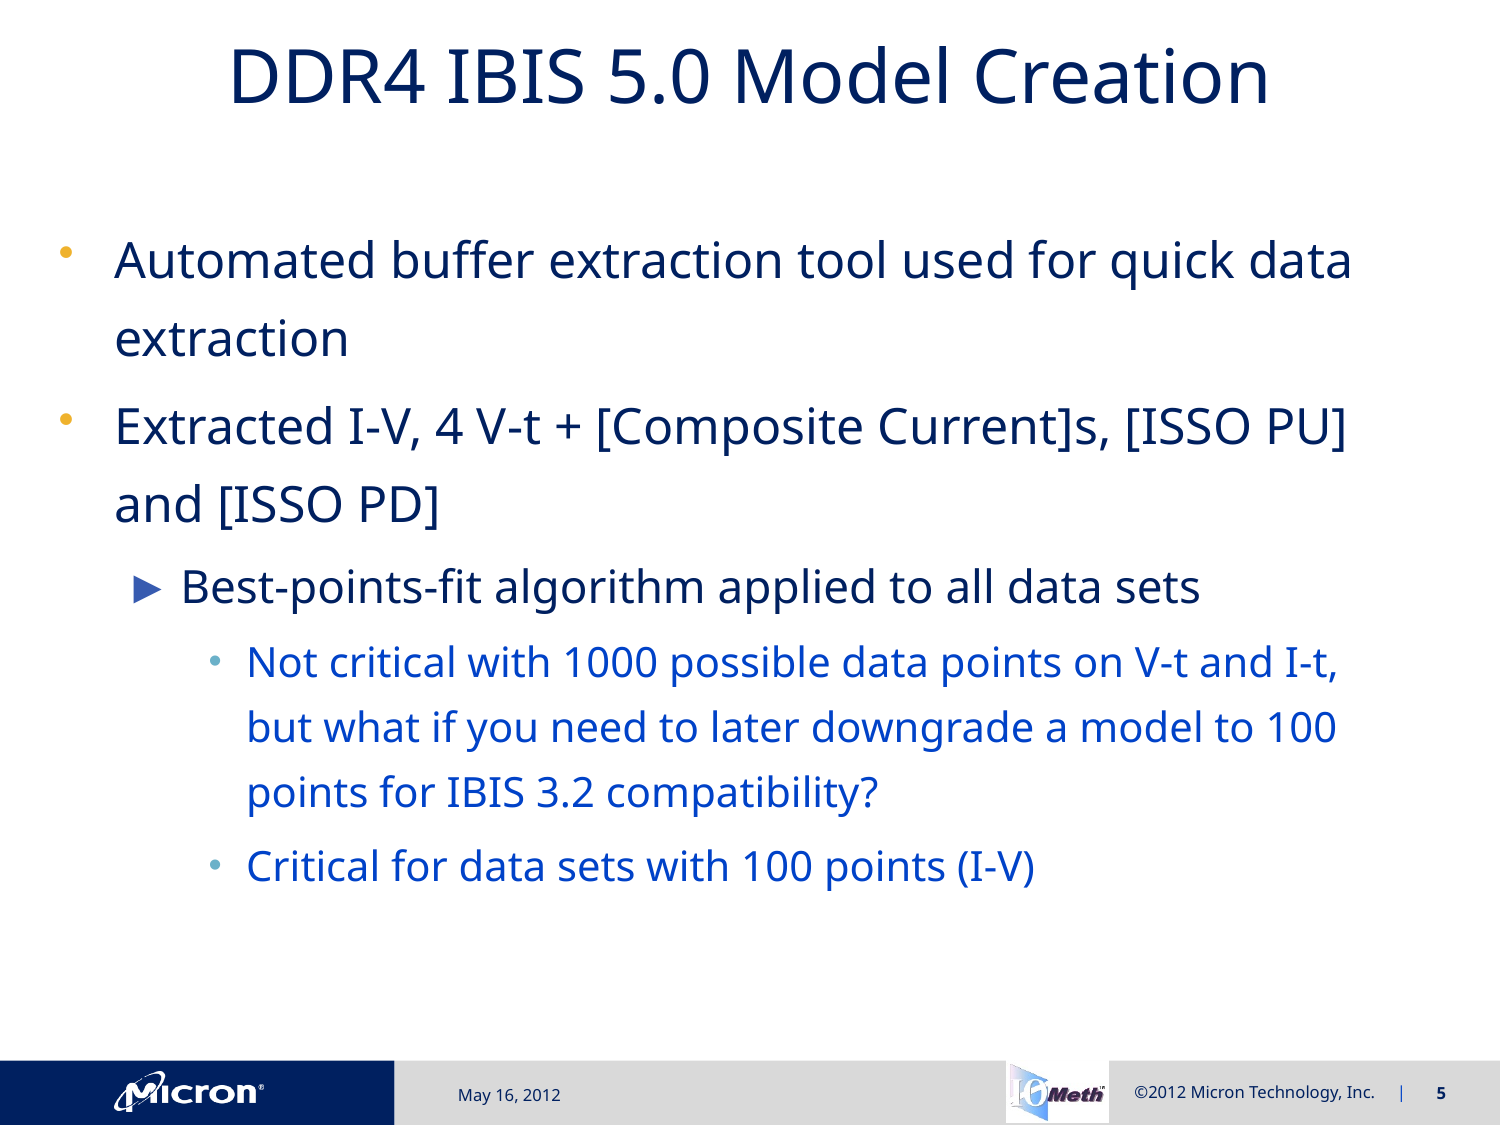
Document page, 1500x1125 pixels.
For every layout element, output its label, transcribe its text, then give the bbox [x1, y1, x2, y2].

title DDR4 IBIS 5.0 Model Creation [0, 0, 1500, 147]
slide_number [442, 1065, 750, 1125]
list Automated buffer extraction tool used for quick data extraction Extracted I-V, 4 V-t + [Composite Current]s, [ISSO PU] and [ISSO PD] Best-points-fit algorithm applied to all data sets Not critical with 1000 possible data points on V-t and I-t, but what if you need to later downgrade a model to 100 points for IBIS 3.2 compatibility? Critical for data sets with 100 points (I-V) [43, 202, 1428, 997]
picture [114, 1071, 264, 1112]
picture [1006, 1060, 1109, 1123]
